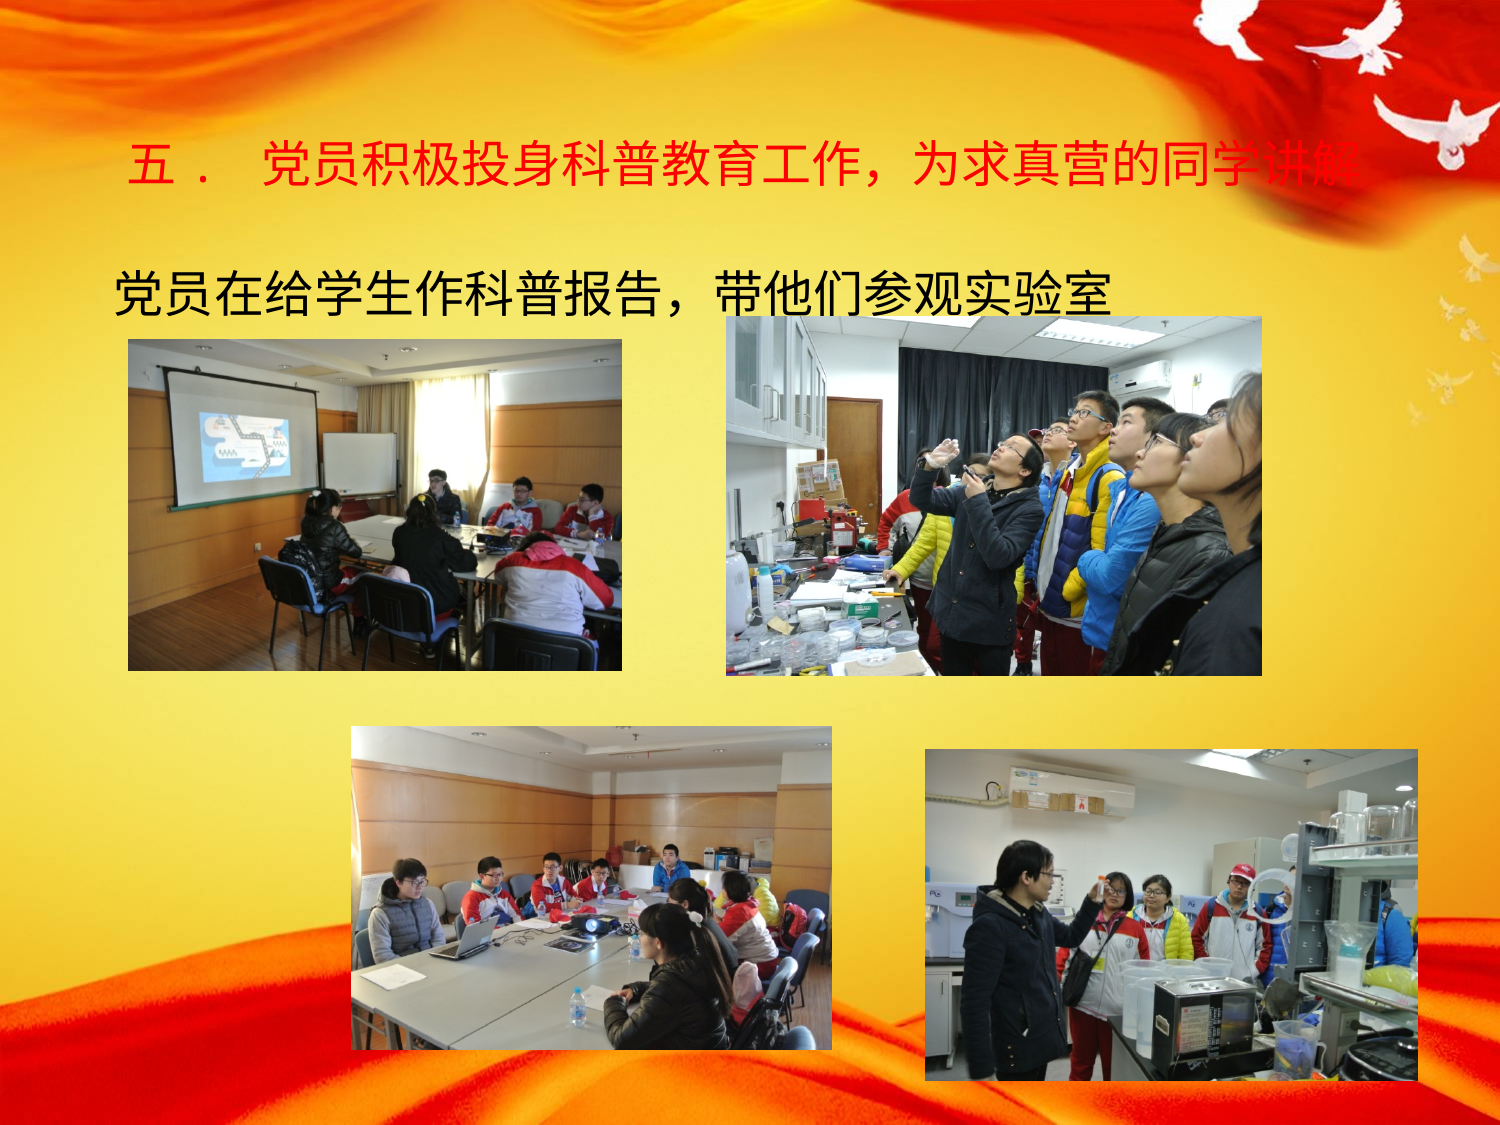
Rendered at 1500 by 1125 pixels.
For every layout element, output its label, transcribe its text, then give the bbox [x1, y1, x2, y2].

text_box 党员在给学生作科普报告，带他们参观实验室 [64, 255, 1447, 331]
text_box 五. 党员积极投身科普教育工作，为求真营的同学讲解 [112, 125, 1407, 201]
picture [0, 0, 1500, 1125]
